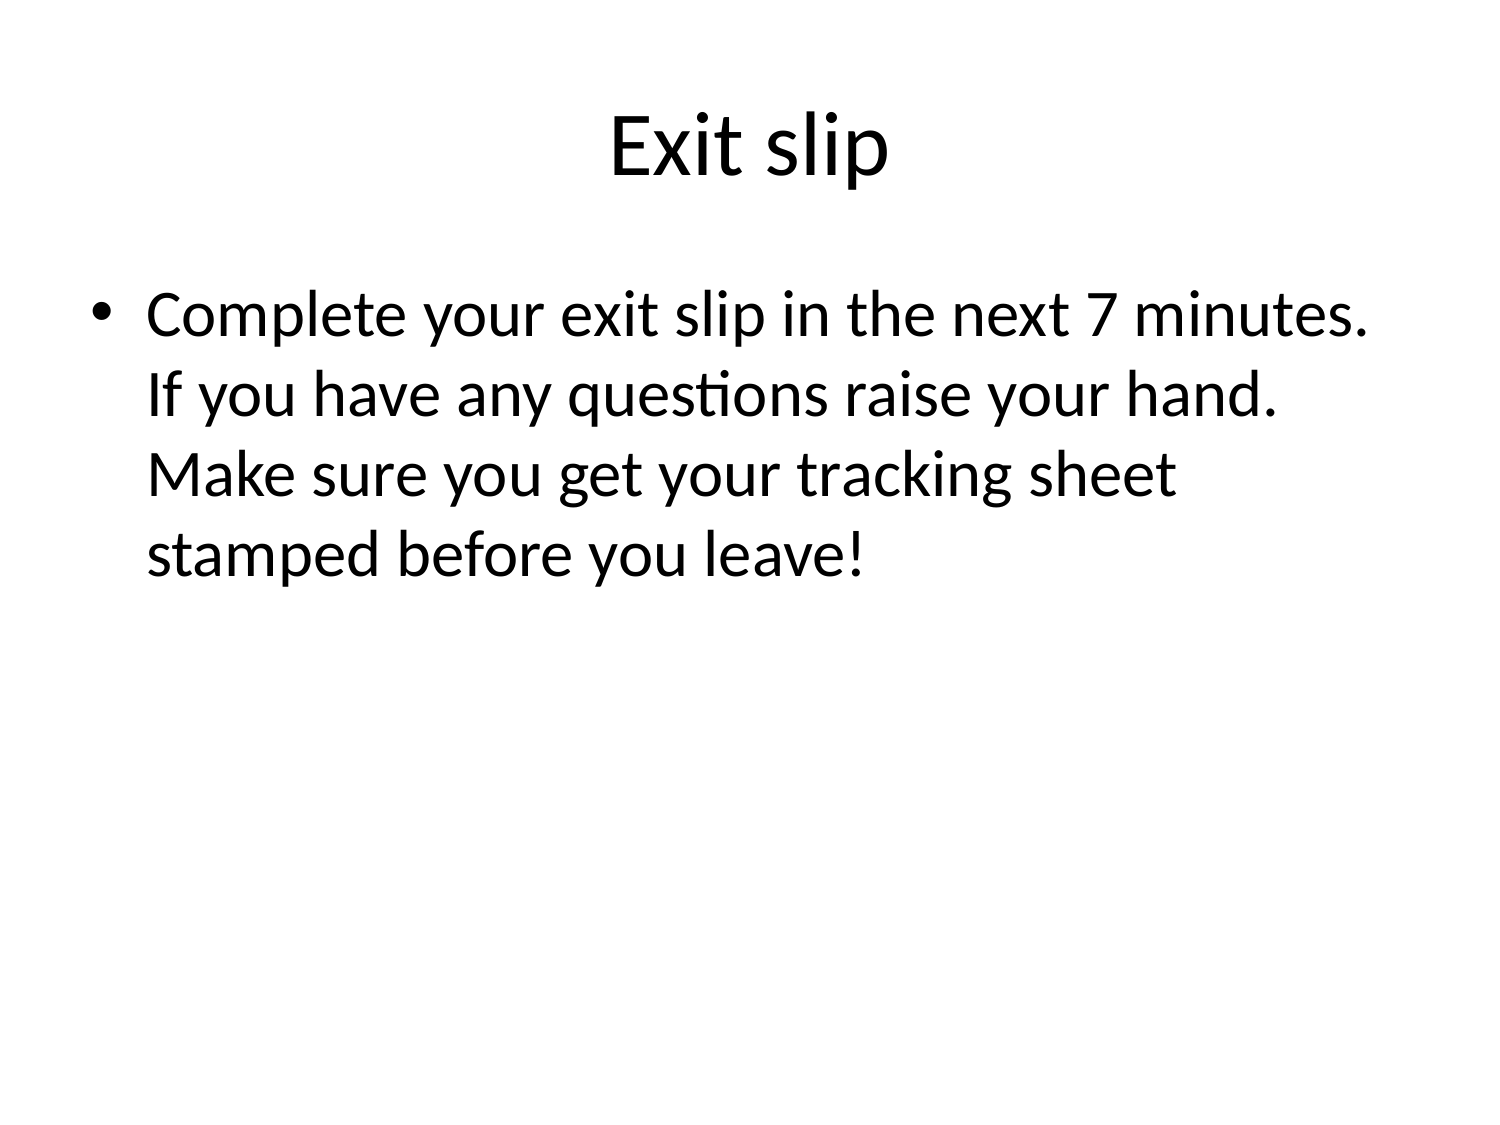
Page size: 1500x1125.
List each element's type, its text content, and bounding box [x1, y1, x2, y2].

title Exit slip [75, 45, 1425, 233]
list Complete your exit slip in the next 7 minutes. If you have any questions raise your hand. Make sure you get your tracking sheet stamped before you leave! [75, 262, 1425, 1005]
